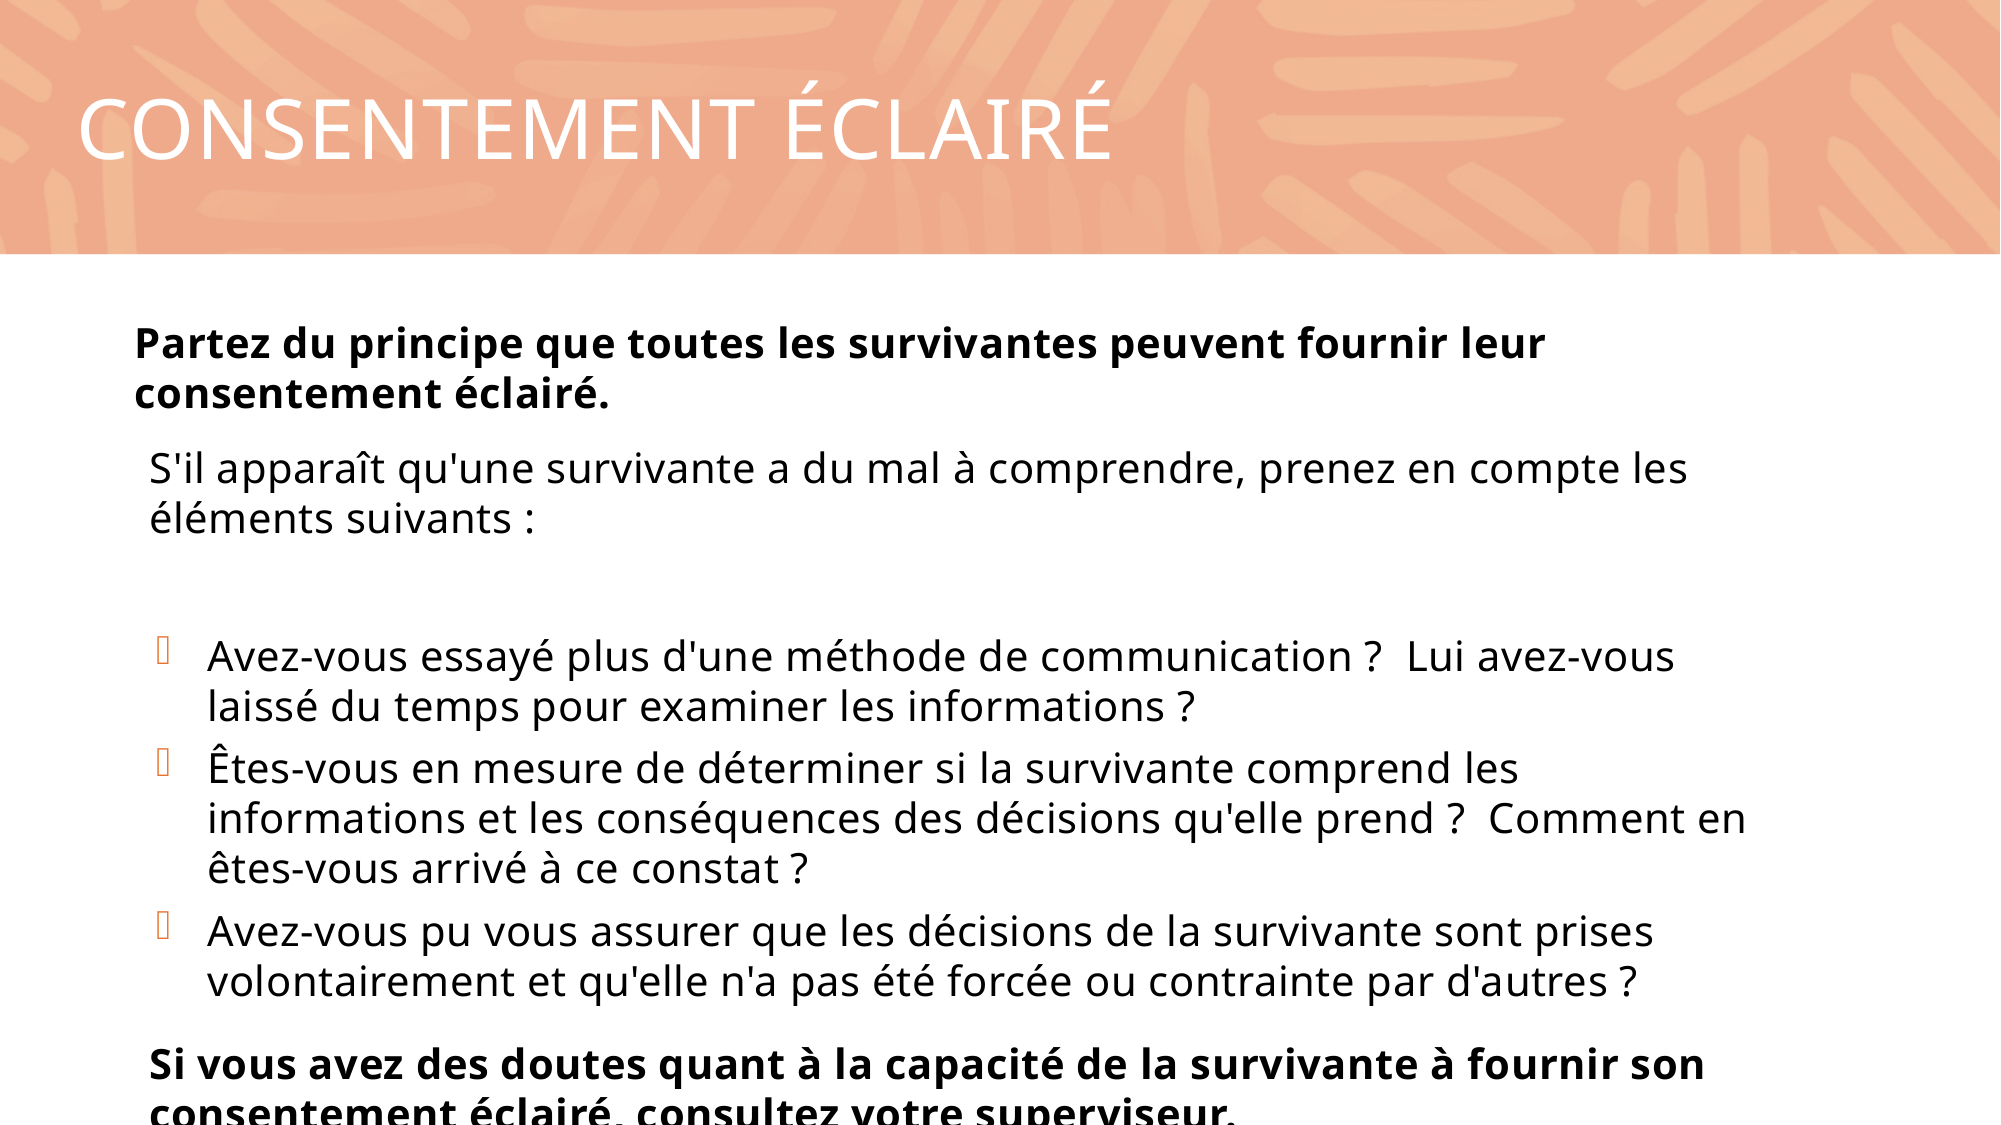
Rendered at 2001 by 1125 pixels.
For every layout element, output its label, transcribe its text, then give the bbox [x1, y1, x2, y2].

text_box Partez du principe que toutes les survivantes peuvent fournir leur consentement éclairé. S'il apparaît qu'une survivante a du mal à comprendre, prenez en compte les éléments suivants : Avez-vous essayé plus d'une méthode de communication ? Lui avez-vous laissé du temps pour examiner les informations ? Êtes-vous en mesure de déterminer si la survivante comprend les informations et les conséquences des décisions qu'elle prend ? Comment en êtes-vous arrivé à ce constat ? Avez-vous pu vous assurer que les décisions de la survivante sont prises volontairement et qu'elle n'a pas été forcée ou contrainte par d'autres ? Si vous avez des doutes quant à la capacité de la survivante à fournir son consentement éclairé, consultez votre superviseur. [127, 309, 1794, 1075]
text_box Consentement éclairé [61, 33, 1938, 220]
picture [0, 0, 2000, 1125]
